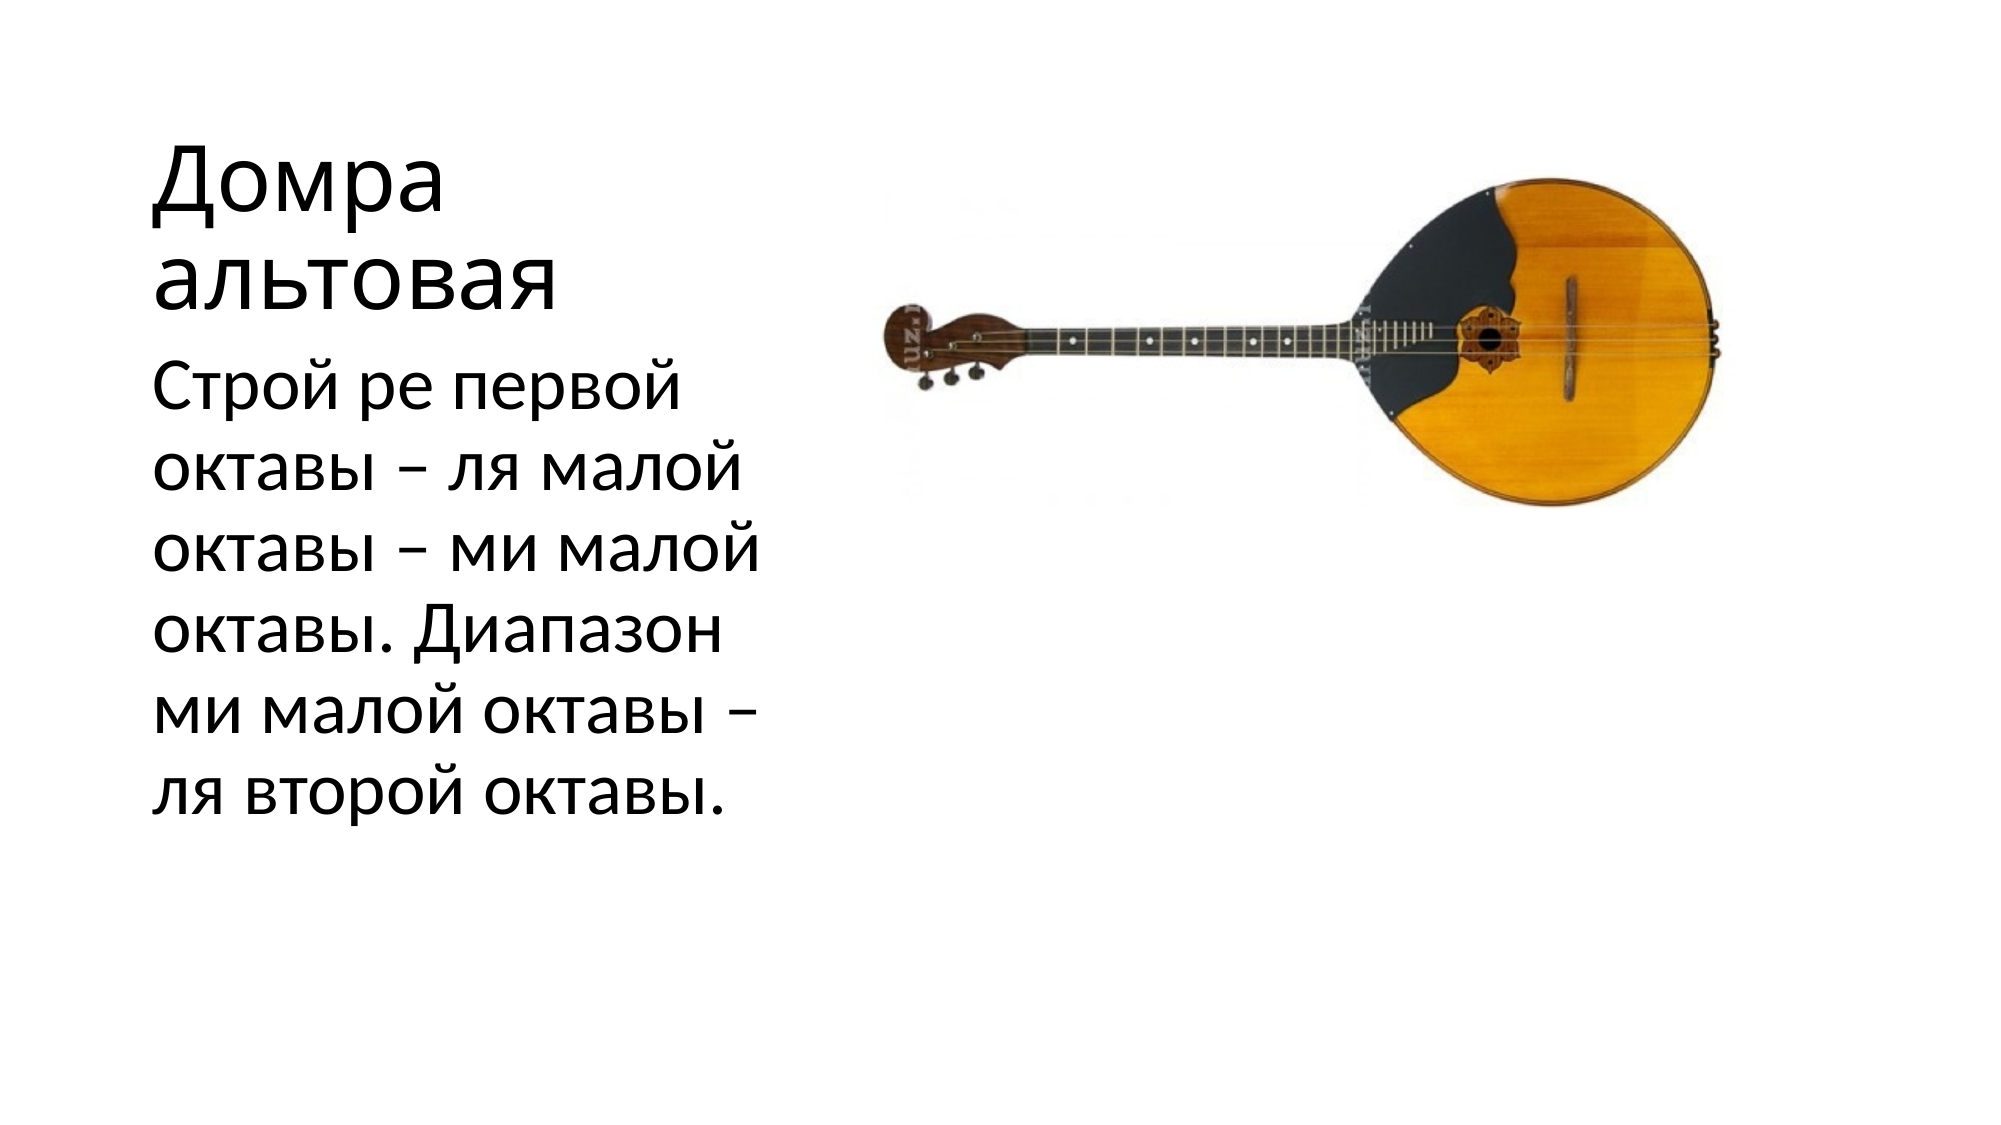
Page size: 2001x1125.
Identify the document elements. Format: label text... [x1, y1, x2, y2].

list Строй ре первой октавы – ля малой октавы – ми малой октавы. Диапазон ми малой октавы – ля второй октавы. [137, 337, 783, 963]
picture [850, 0, 1863, 962]
title Домра альтовая [137, 75, 783, 337]
